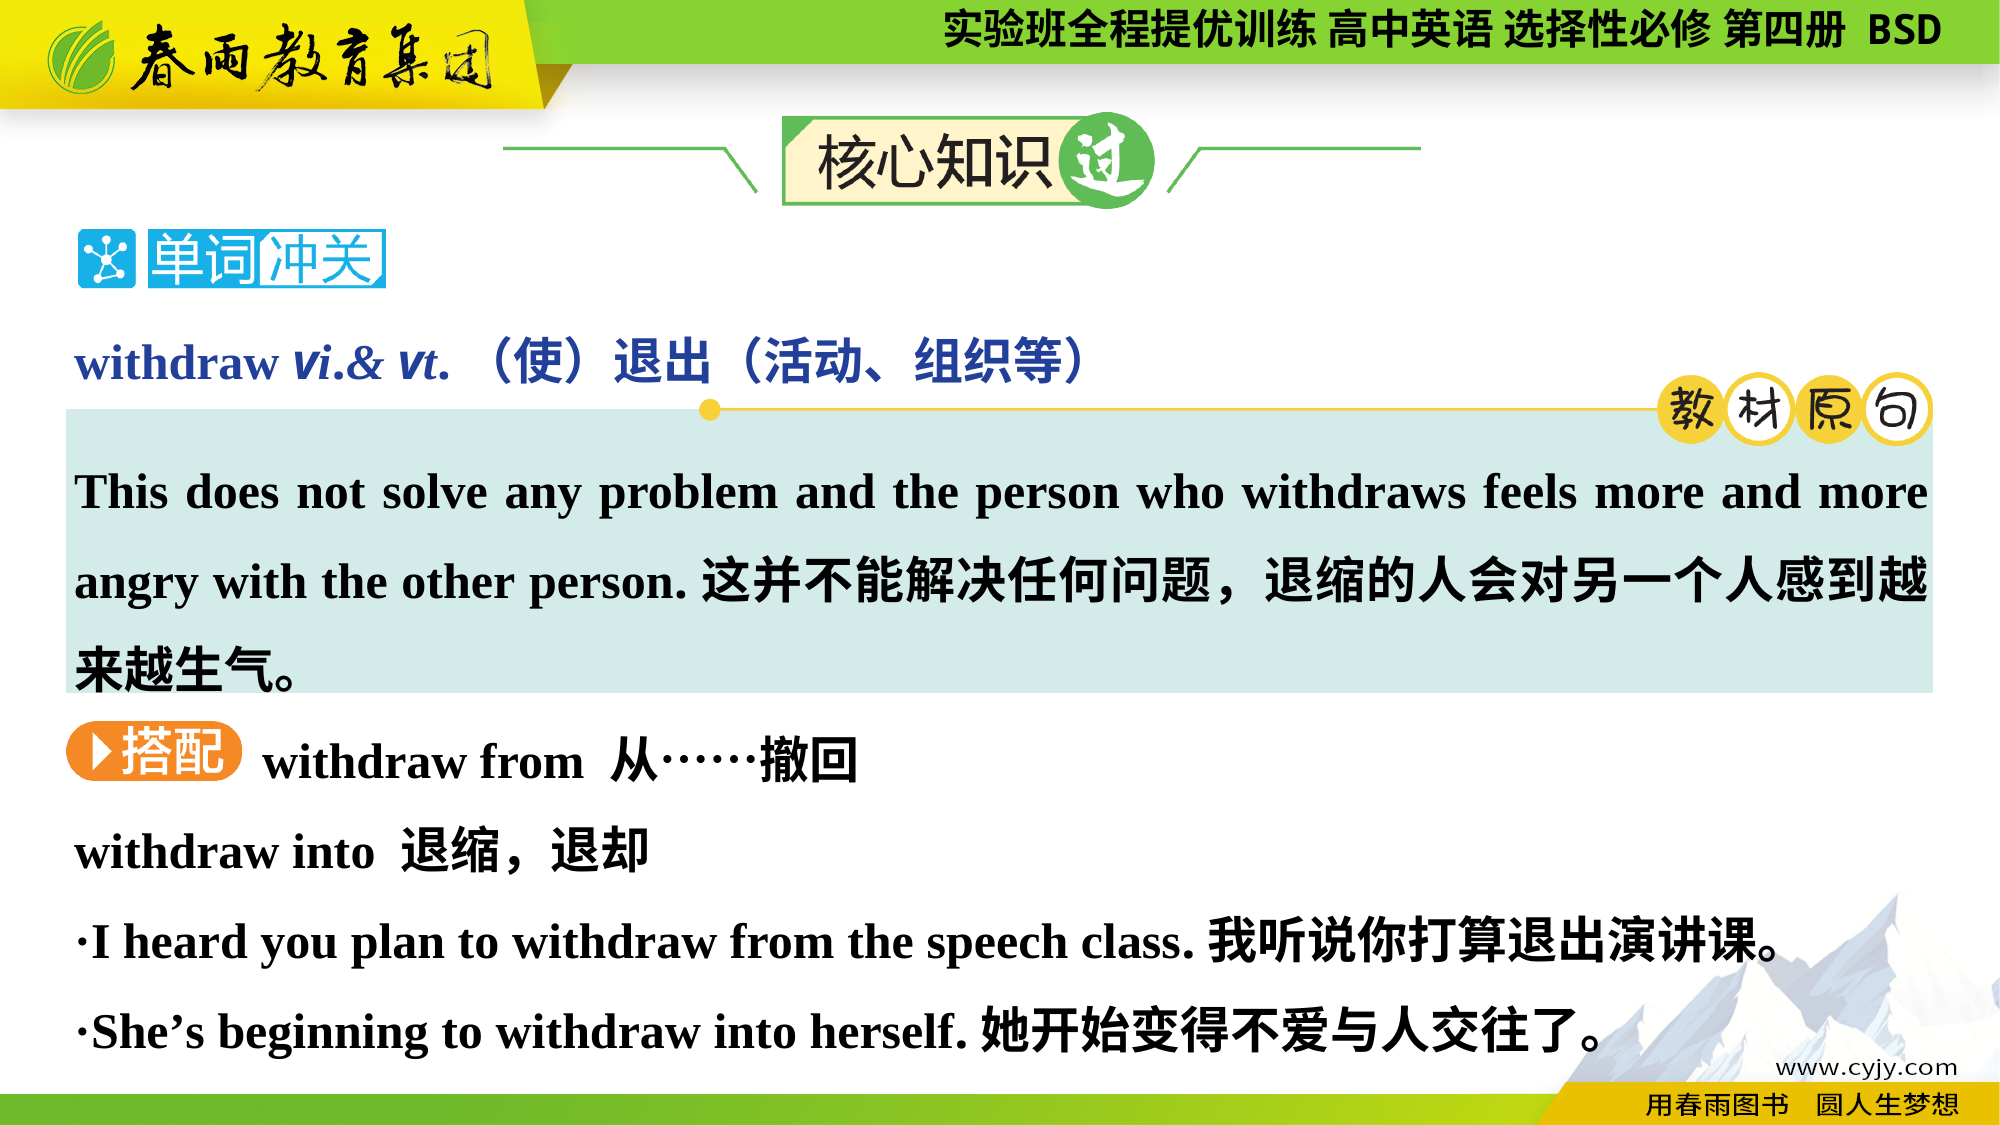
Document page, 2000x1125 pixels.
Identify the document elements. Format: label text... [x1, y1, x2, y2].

picture [0, 0, 2000, 1125]
list withdraw vi.& vt.（使）退出（活动、组织等） This does not solve any problem and the person who withdraws feels more and more angry with the other person.这并不能解决任何问题，退缩的人会对另一个人感到越来越生气。 withdraw from 从……撤回 withdraw into 退缩，退却 ·I heard you plan to withdraw from the speech class.我听说你打算退出演讲课。 ·She’s beginning to withdraw into herself.她开始变得不爱与人交往了。 [59, 291, 1944, 1074]
